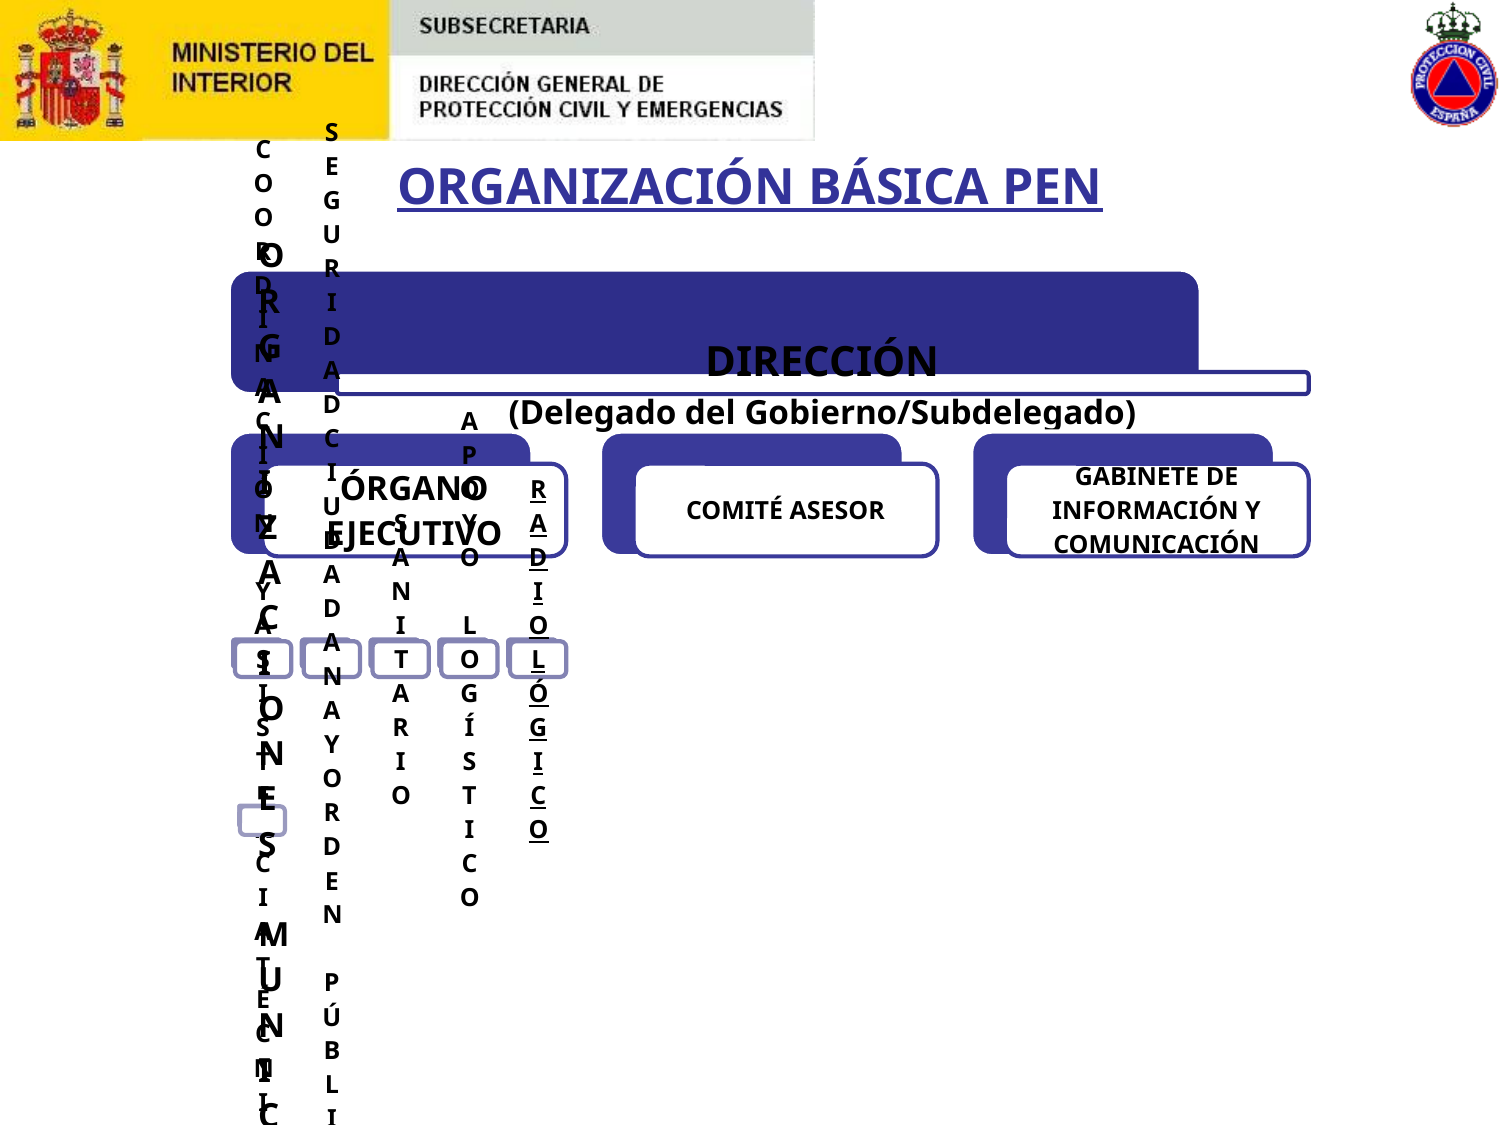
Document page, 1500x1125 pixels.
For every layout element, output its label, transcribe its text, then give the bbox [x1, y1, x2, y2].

picture [0, 0, 815, 141]
title ORGANIZACIÓN BÁSICA PEN [74, 148, 1426, 221]
picture [1408, 0, 1500, 132]
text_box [93, 269, 1444, 1043]
